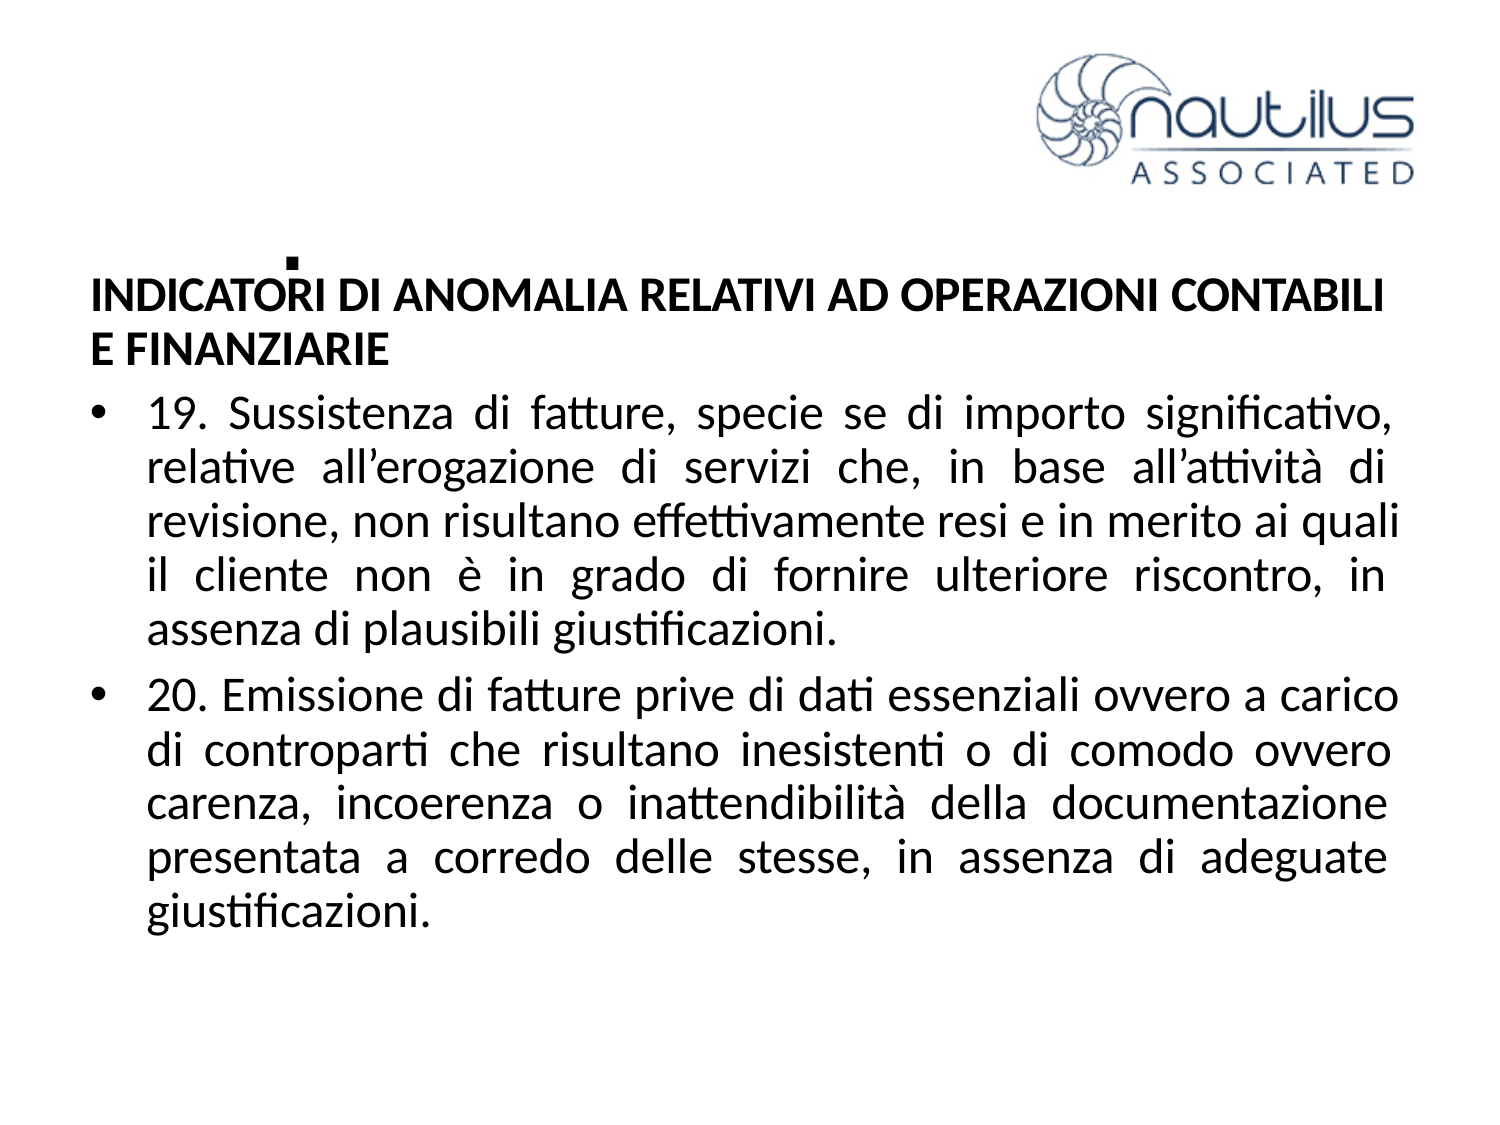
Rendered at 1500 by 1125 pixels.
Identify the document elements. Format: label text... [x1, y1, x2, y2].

text_box INDICATORI DI ANOMALIA RELATIVI AD OPERAZIONI CONTABILI E FINANZIARIE 19. Sussistenza di fatture, specie se di importo significativo, relative all’erogazione di servizi che, in base all’attività di revisione, non risultano effettivamente resi e in merito ai quali il cliente non è in grado di fornire ulteriore riscontro, in assenza di plausibili giustificazioni. 20. Emissione di fatture prive di dati essenziali ovvero a carico di controparti che risultano inesistenti o di comodo ovvero carenza, incoerenza o inattendibilità della documentazione presentata a corredo delle stesse, in assenza di adeguate giustificazioni. [87, 258, 1413, 939]
title . [273, 142, 1227, 258]
picture [998, 40, 1467, 200]
